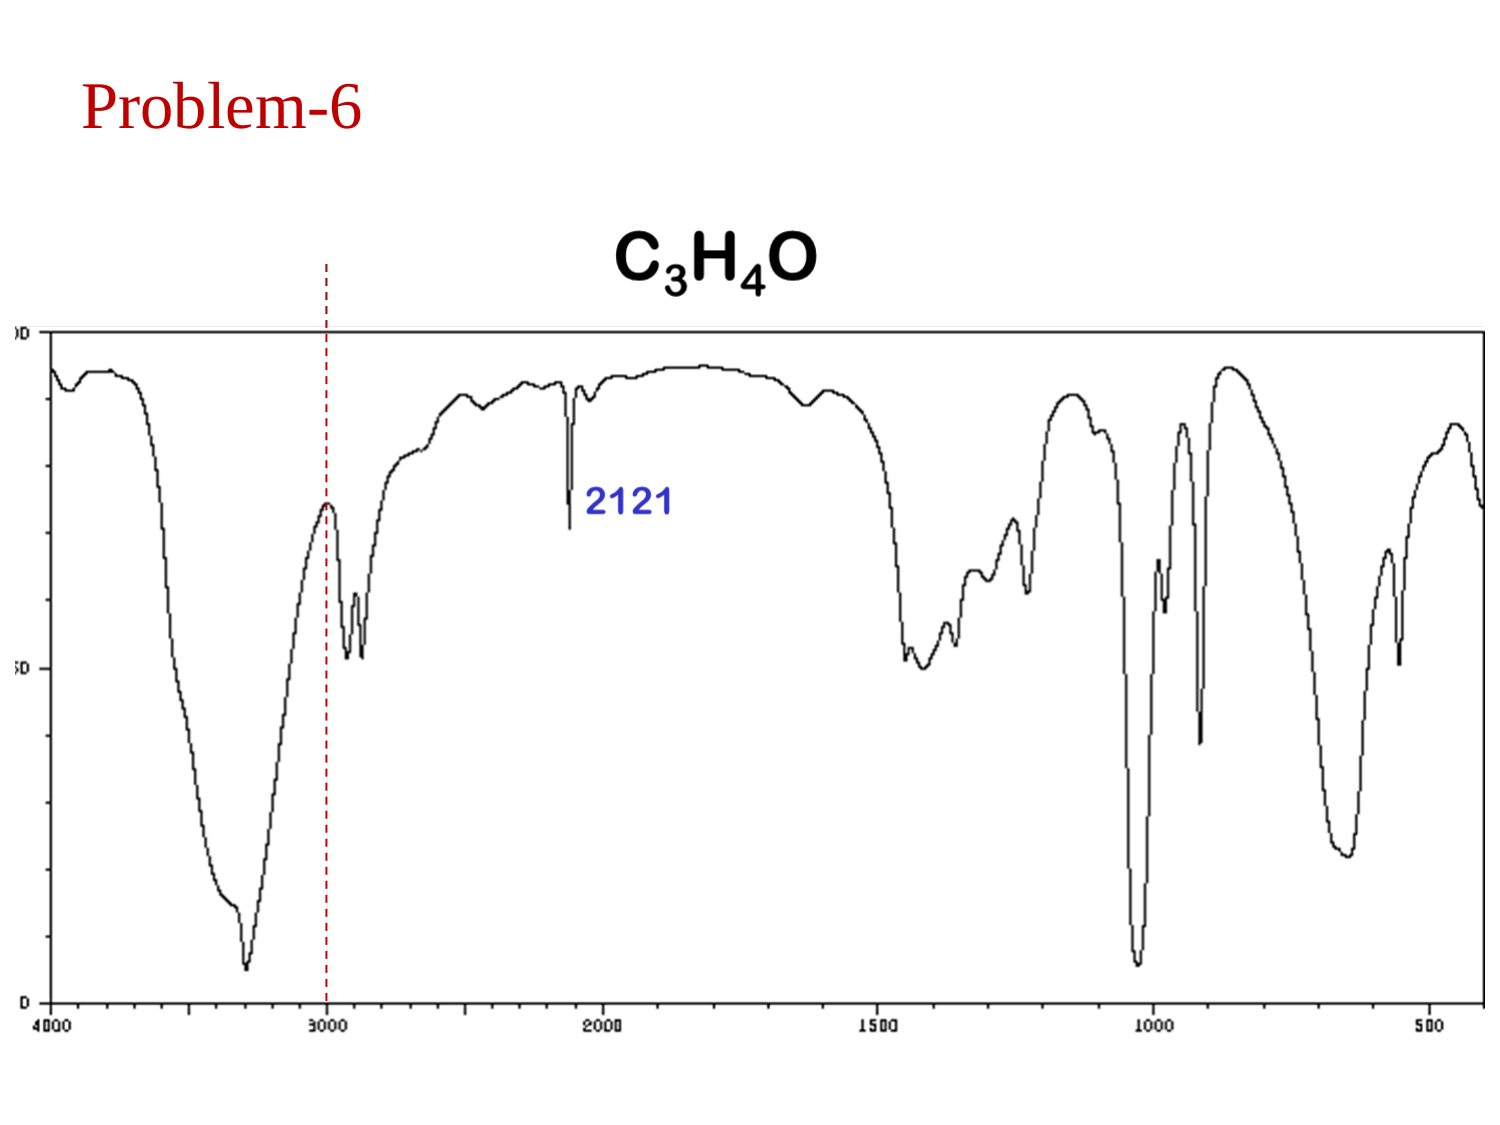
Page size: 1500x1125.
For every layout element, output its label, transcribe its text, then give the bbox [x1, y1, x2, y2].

picture [15, 194, 1485, 1036]
text_box Problem-6 [66, 54, 378, 150]
